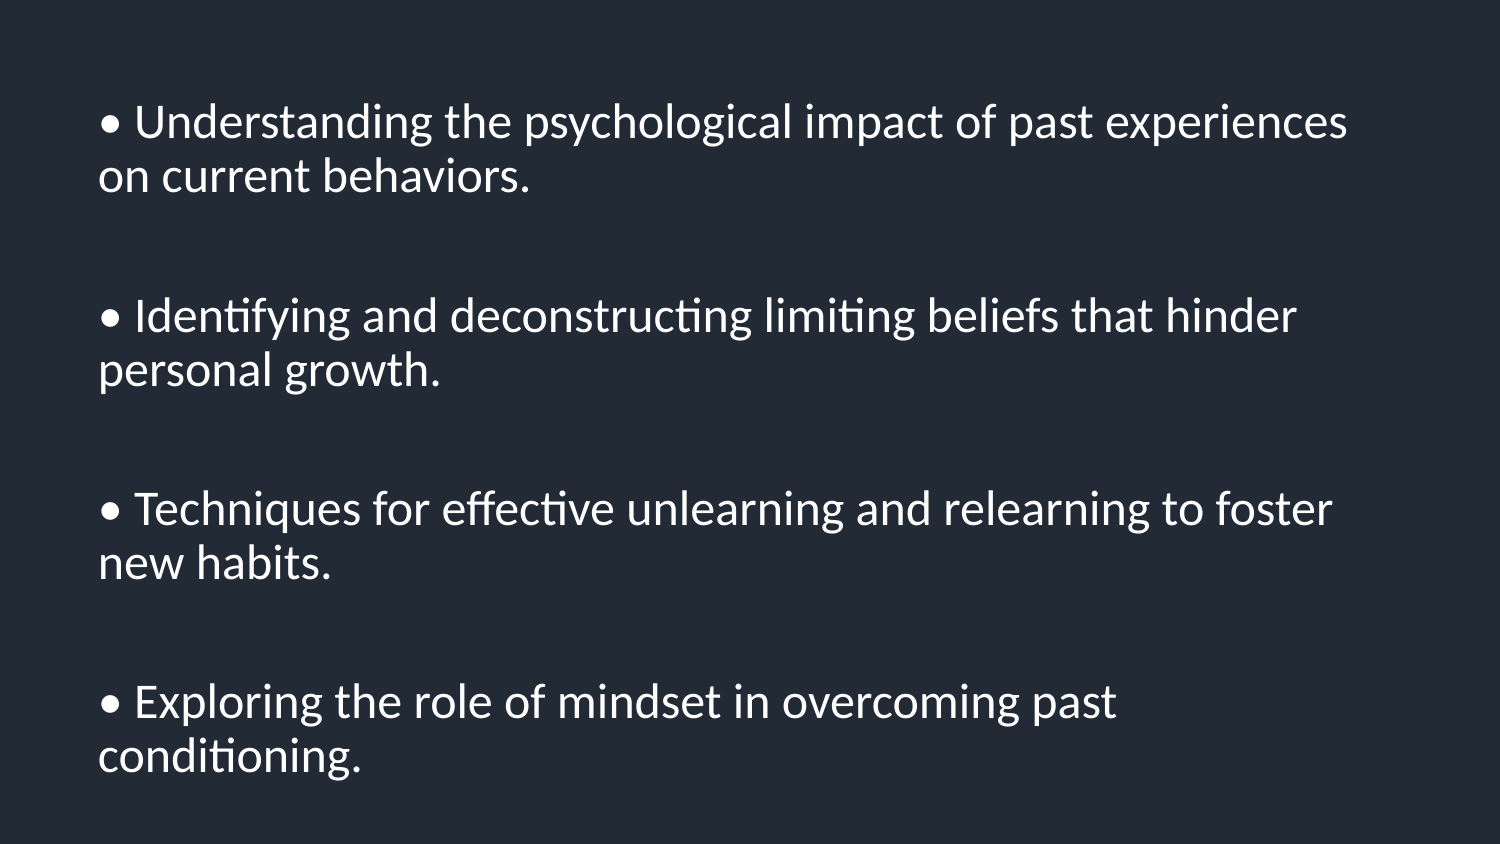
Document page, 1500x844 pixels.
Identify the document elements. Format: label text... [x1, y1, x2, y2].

list • Understanding the psychological impact of past experiences on current behaviors. • Identifying and deconstructing limiting beliefs that hinder personal growth. • Techniques for effective unlearning and relearning to foster new habits. • Exploring the role of mindset in overcoming past conditioning. [82, 88, 1377, 655]
